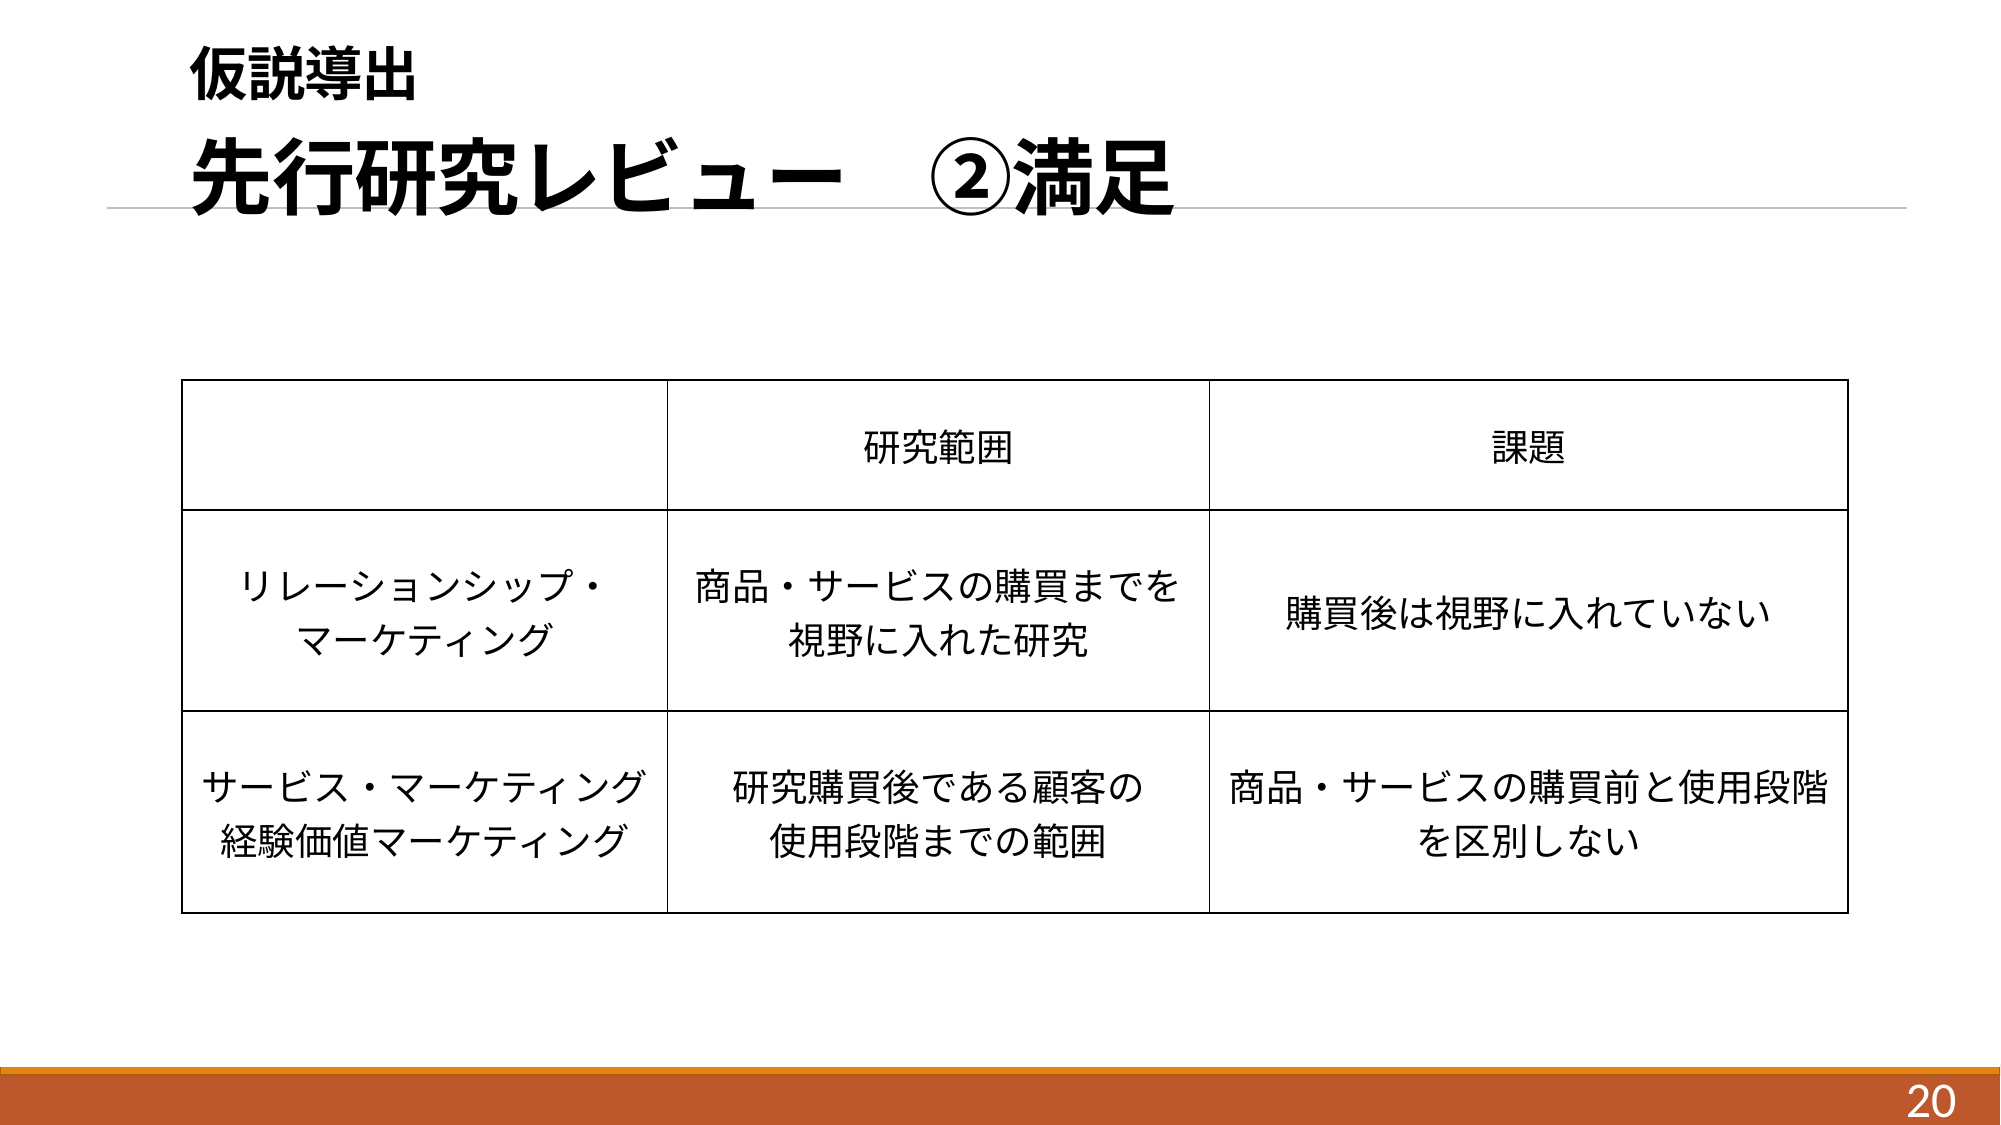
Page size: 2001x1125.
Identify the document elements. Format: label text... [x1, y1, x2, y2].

table_header 課題 [1210, 381, 1847, 509]
table_header 研究範囲 [668, 381, 1209, 509]
table_cell リレーションシップ・ マーケティング [183, 511, 667, 710]
table_cell 商品・サービスの購買までを 視野に入れた研究 [668, 511, 1209, 710]
slide_number 20 [1756, 1067, 1972, 1125]
title 仮説導出 先行研究レビュー ②満足 [174, 0, 1825, 234]
table_cell 研究購買後である顧客の 使用段階までの範囲 [668, 712, 1209, 912]
table_cell サービス・マーケティング 経験価値マーケティング [183, 712, 667, 912]
table_cell 商品・サービスの購買前と使用段階を区別しない [1210, 712, 1847, 912]
table_cell 購買後は視野に入れていない [1210, 511, 1847, 710]
table_header [183, 381, 667, 509]
